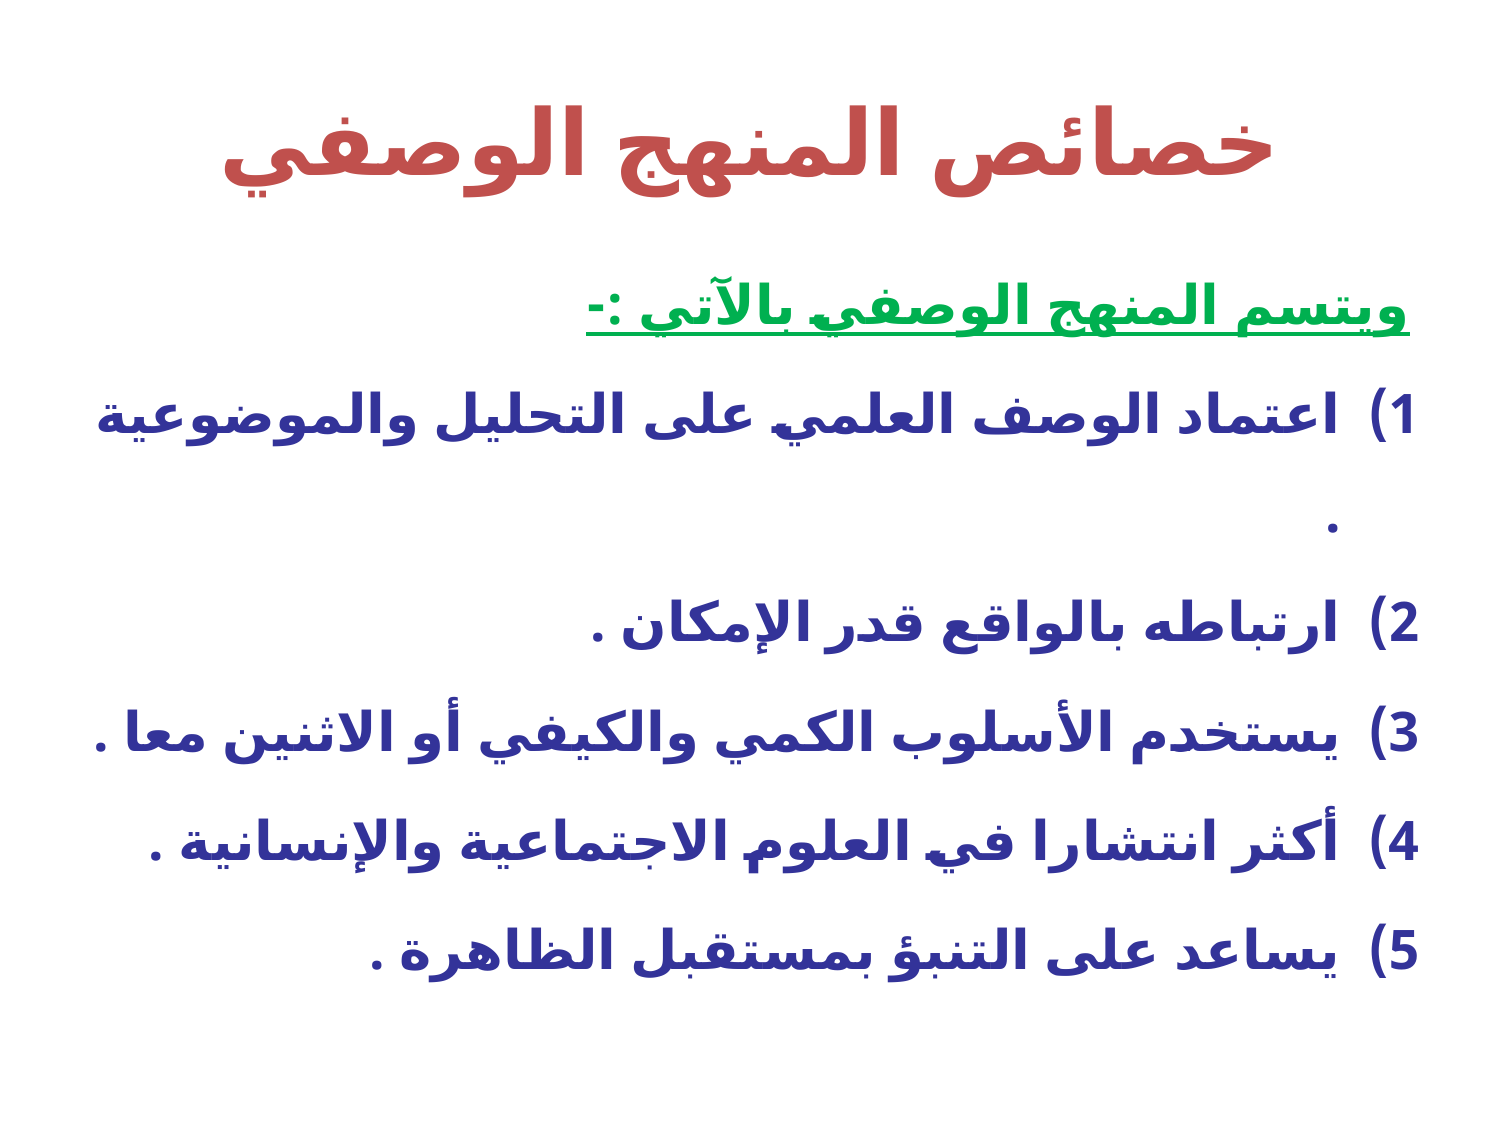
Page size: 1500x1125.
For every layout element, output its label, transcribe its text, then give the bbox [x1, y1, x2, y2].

list ويتسم المنهج الوصفي بالآتي :- اعتماد الوصف العلمي على التحليل والموضوعية . ارتباطه بالواقع قدر الإمكان . يستخدم الأسلوب الكمي والكيفي أو الاثنين معا . أكثر انتشارا في العلوم الاجتماعية والإنسانية . يساعد على التنبؤ بمستقبل الظاهرة . [75, 262, 1425, 1005]
title خصائص المنهج الوصفي [75, 45, 1425, 233]
